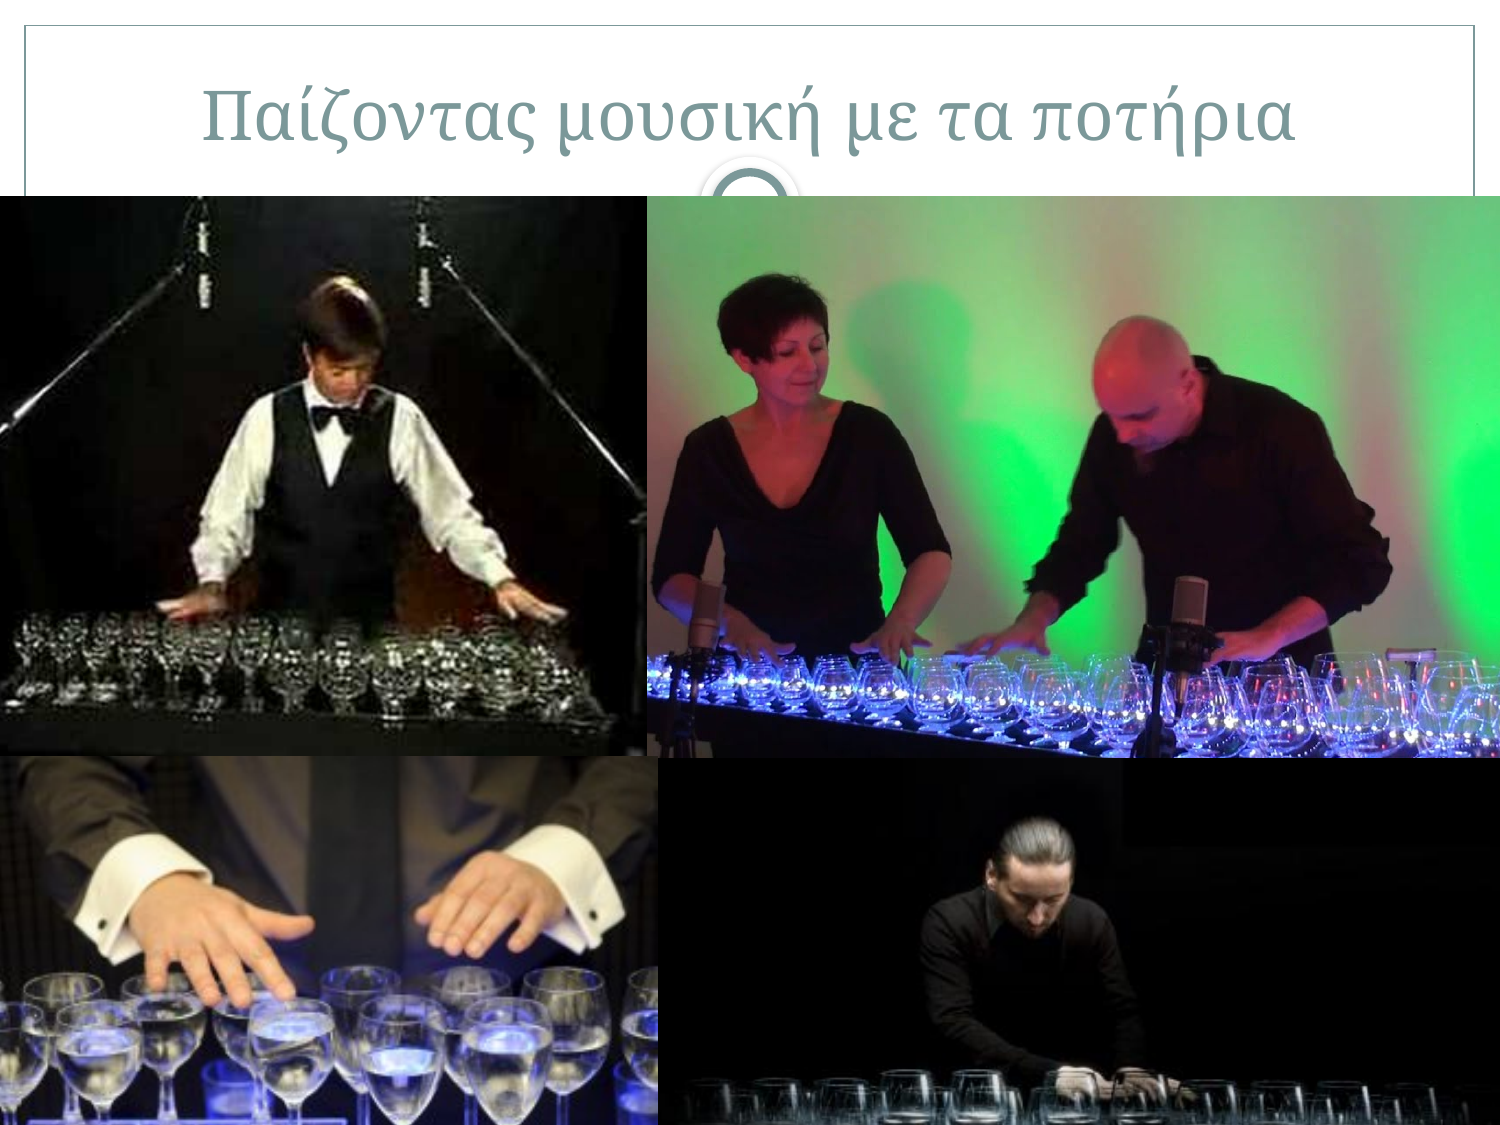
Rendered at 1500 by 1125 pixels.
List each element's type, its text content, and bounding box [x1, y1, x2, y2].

picture [0, 196, 1500, 1125]
title Παίζοντας μουσική με τα ποτήρια [49, 37, 1450, 162]
